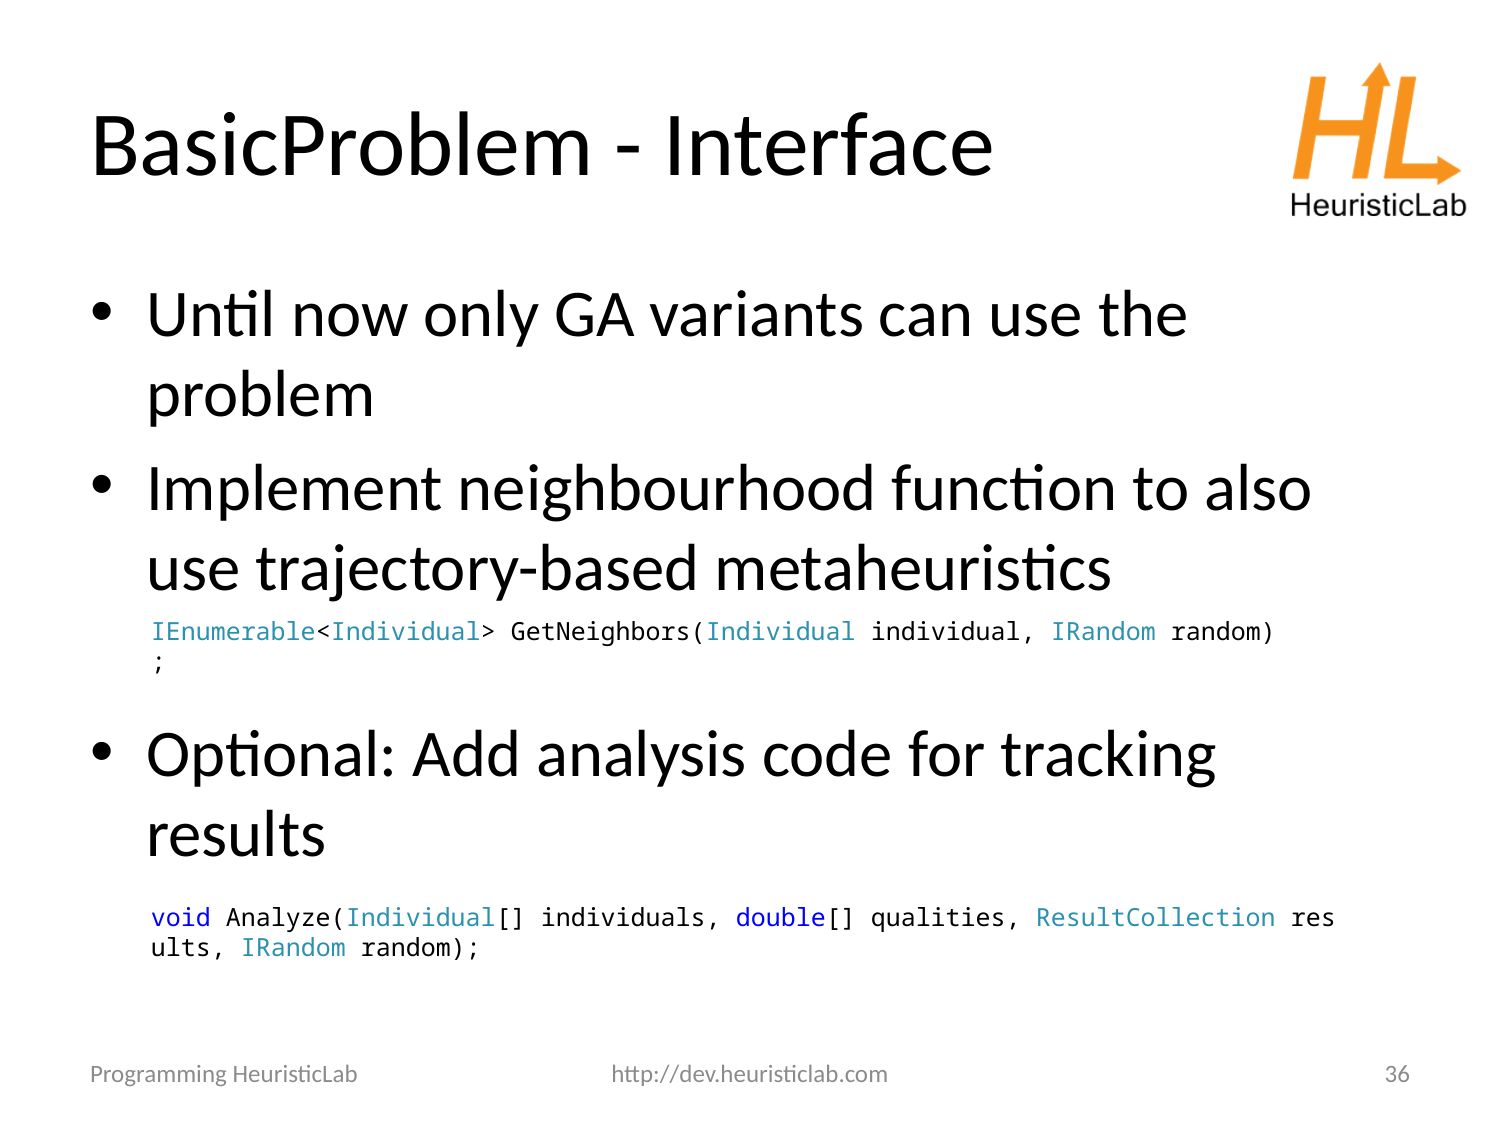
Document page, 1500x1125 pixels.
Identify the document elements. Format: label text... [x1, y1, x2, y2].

slide_number 36 [1074, 1042, 1425, 1103]
picture [1281, 27, 1474, 244]
title BasicProblem - Interface [75, 45, 1282, 233]
list Until now only GA variants can use the problem Implement neighbourhood function to also use trajectory-based metaheuristics Optional: Add analysis code for tracking results [75, 262, 1425, 1005]
slide_number Programming HeuristicLab [75, 1042, 425, 1103]
text_box void Analyze(Individual[] individuals, double[] qualities, ResultCollection results, IRandom random); [135, 893, 1352, 969]
footer http://dev.heuristiclab.com [512, 1042, 988, 1103]
text_box IEnumerable<Individual> GetNeighbors(Individual individual, IRandom random); [135, 608, 1292, 683]
